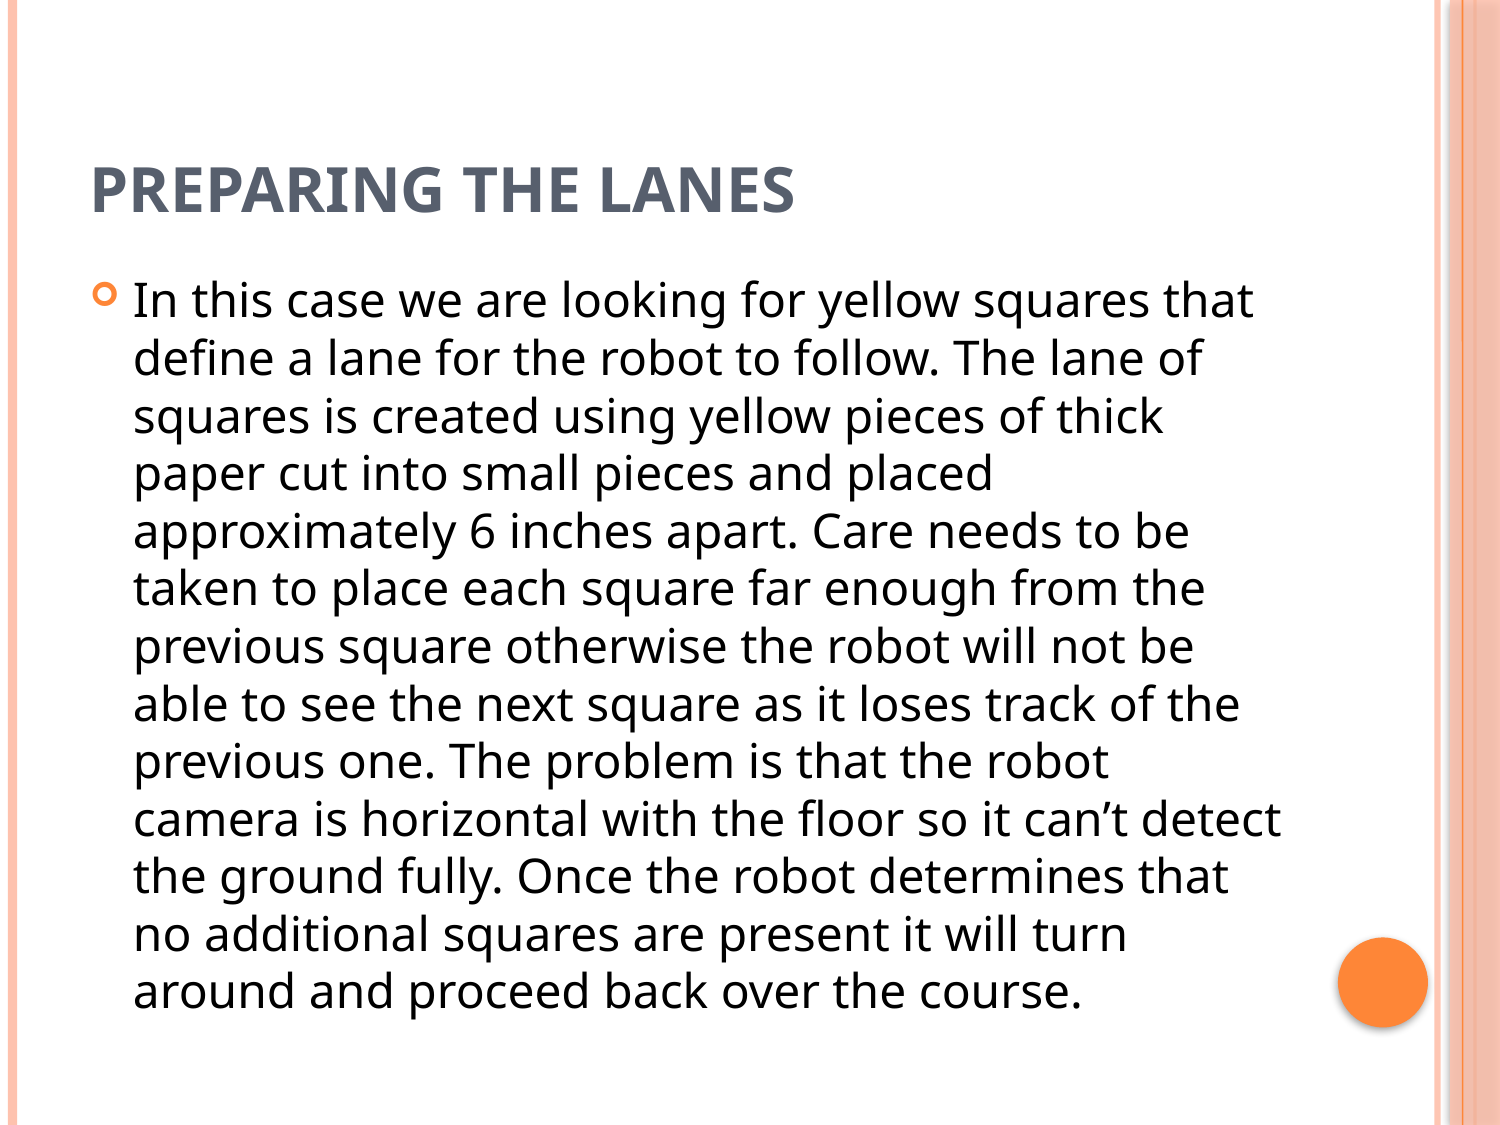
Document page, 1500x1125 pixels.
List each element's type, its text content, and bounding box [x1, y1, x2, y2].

list In this case we are looking for yellow squares that define a lane for the robot to follow. The lane of squares is created using yellow pieces of thick paper cut into small pieces and placed approximately 6 inches apart. Care needs to be taken to place each square far enough from the previous square otherwise the robot will not be able to see the next square as it loses track of the previous one. The problem is that the robot camera is horizontal with the floor so it can’t detect the ground fully. Once the robot determines that no additional squares are present it will turn around and proceed back over the course. [75, 262, 1300, 1062]
title Preparing the lanes [75, 45, 1300, 233]
